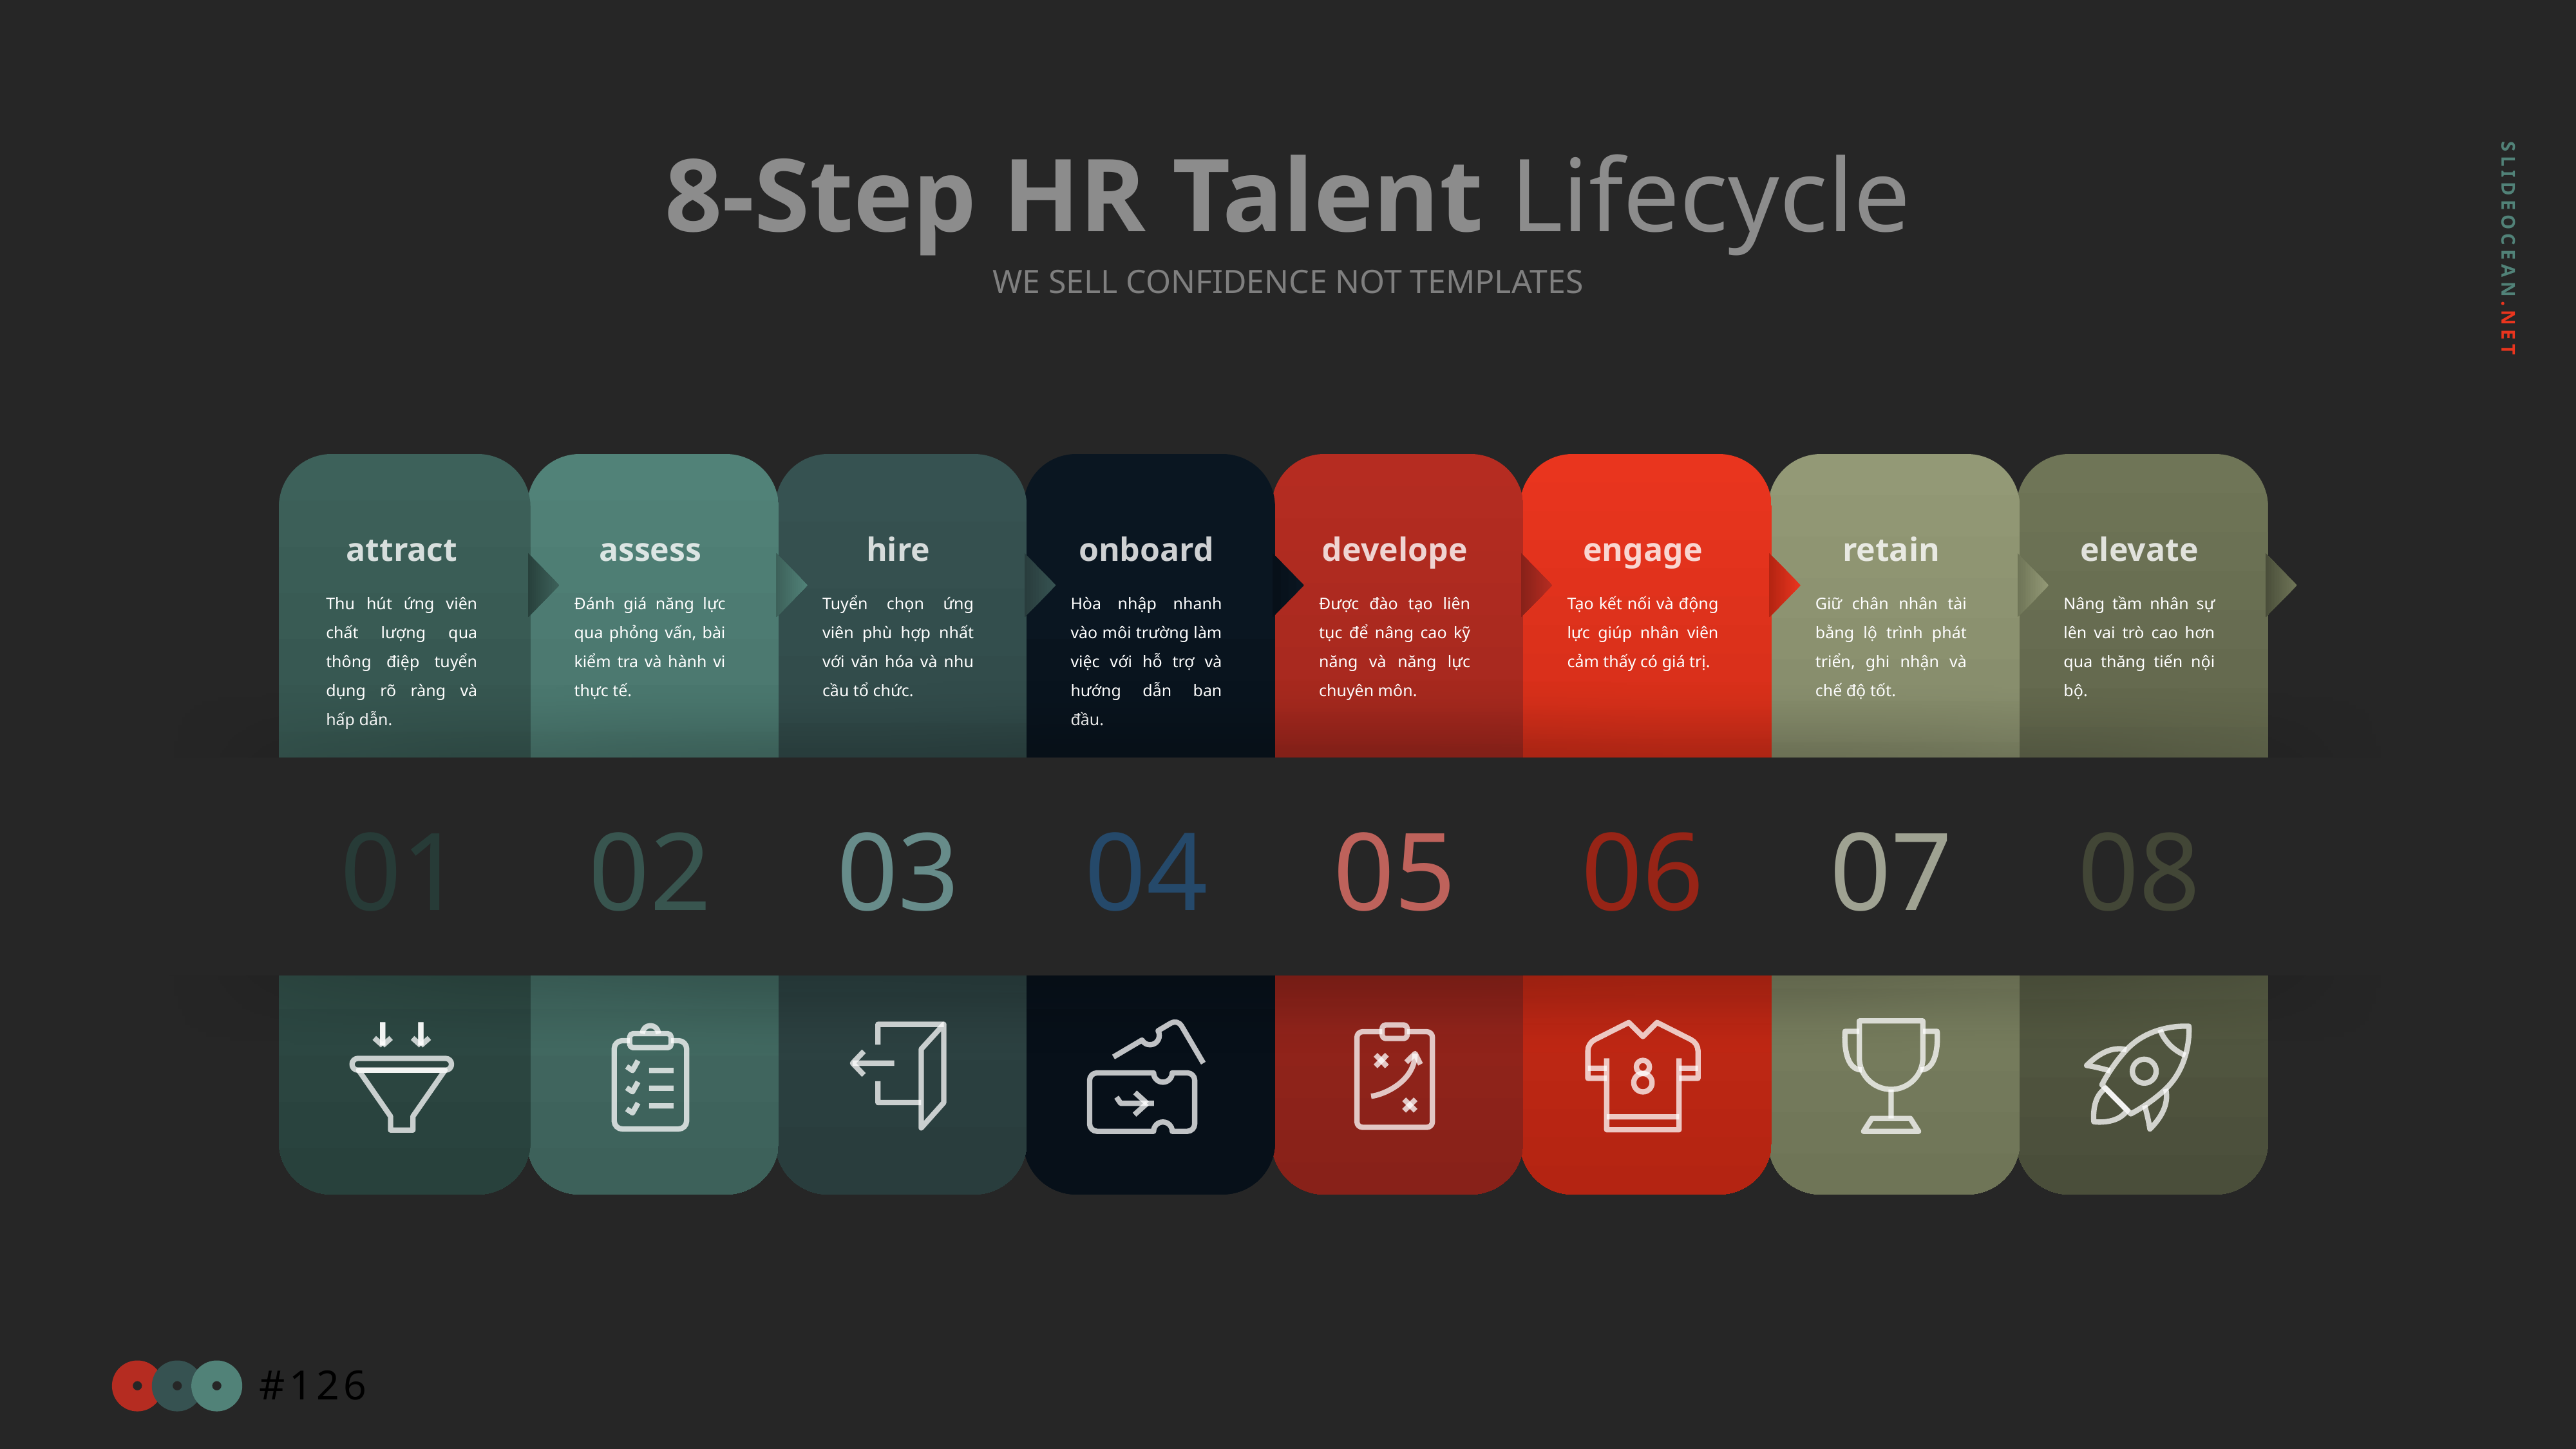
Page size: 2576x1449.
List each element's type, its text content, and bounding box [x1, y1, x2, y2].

text_box WE SELL CONFIDENCE NOT TEMPLATES [983, 256, 1593, 305]
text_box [812, 524, 984, 704]
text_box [808, 976, 1057, 1195]
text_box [1305, 976, 1553, 1195]
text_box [1801, 453, 2049, 757]
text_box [2049, 453, 2298, 757]
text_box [2049, 976, 2298, 1195]
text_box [316, 524, 488, 733]
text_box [1309, 524, 1481, 704]
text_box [1553, 976, 1801, 1195]
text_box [1305, 453, 1553, 757]
text_box 8-Step HR Talent Lifecycle [655, 126, 1921, 257]
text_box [564, 524, 736, 704]
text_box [560, 453, 808, 757]
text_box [2054, 524, 2225, 704]
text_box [1057, 976, 1305, 1195]
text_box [278, 453, 560, 757]
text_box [560, 976, 808, 1195]
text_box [1061, 524, 1233, 704]
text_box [278, 976, 560, 1195]
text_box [1801, 976, 2049, 1195]
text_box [1057, 453, 1305, 757]
text_box #126 [259, 1359, 435, 1408]
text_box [1805, 524, 1977, 704]
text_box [1557, 524, 1729, 674]
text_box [808, 453, 1057, 757]
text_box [1553, 453, 1801, 757]
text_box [90, 757, 2399, 976]
